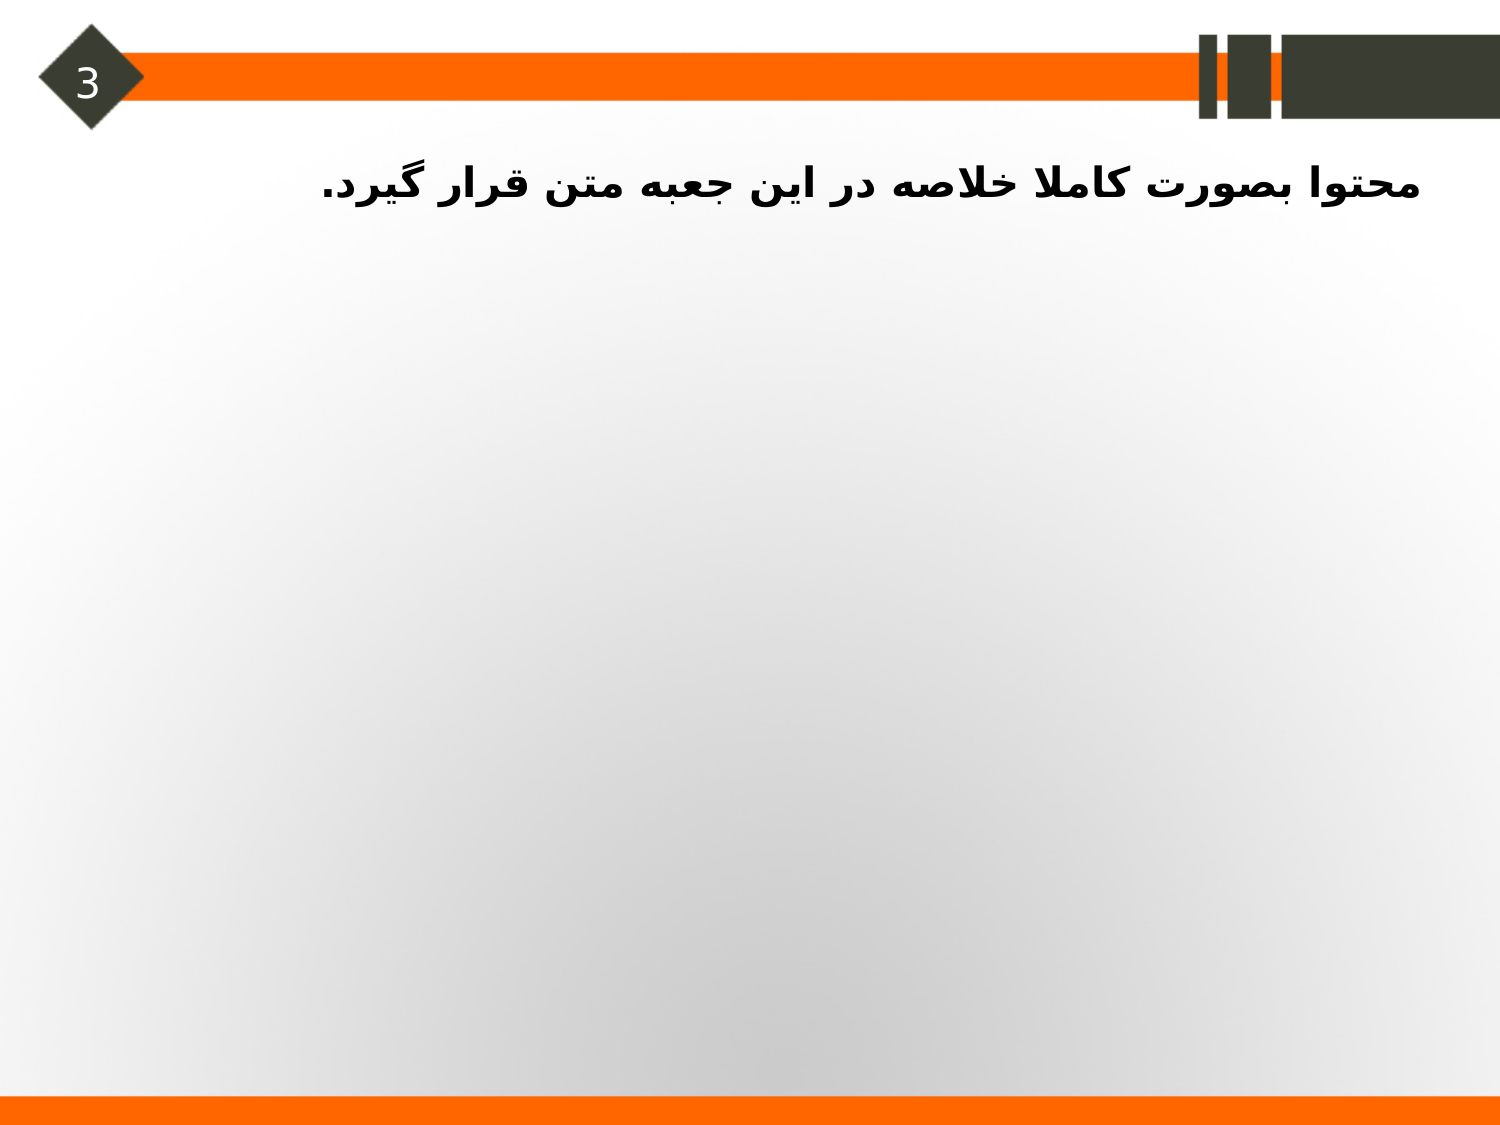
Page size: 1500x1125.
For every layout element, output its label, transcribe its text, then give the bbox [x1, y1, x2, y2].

text_box 3 [36, 49, 140, 115]
picture [0, 0, 1500, 1125]
text_box محتوا بصورت کاملا خلاصه در این جعبه متن قرار گیرد. [59, 154, 1438, 1068]
